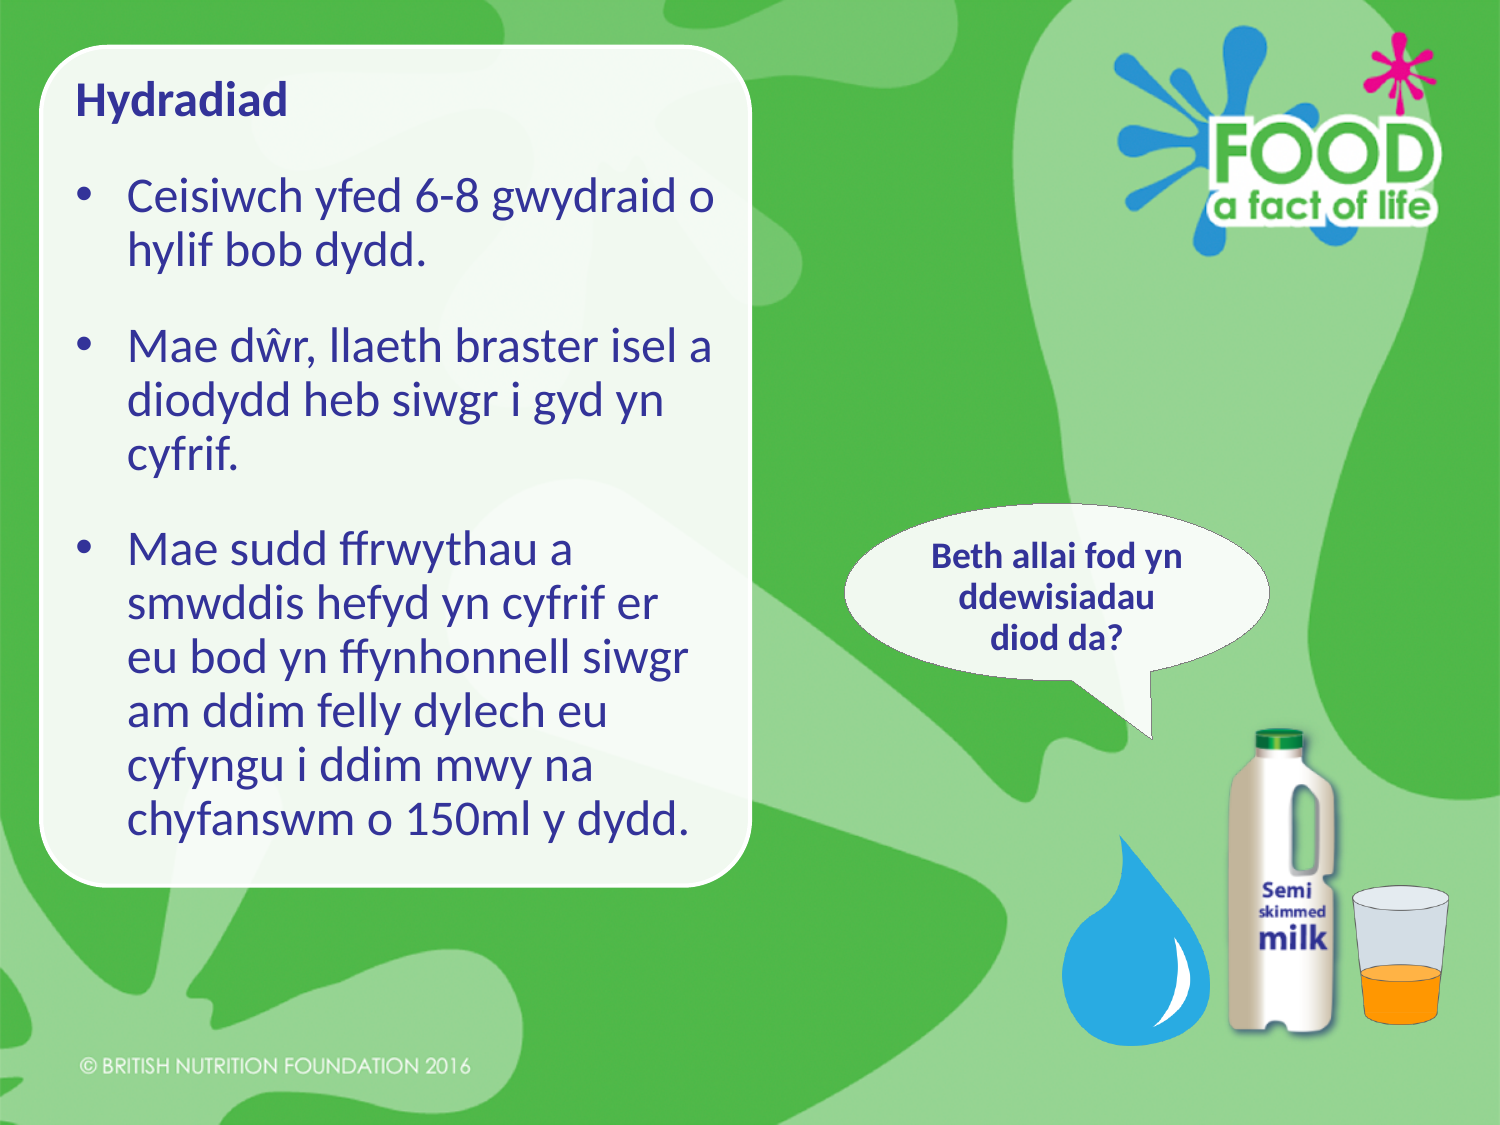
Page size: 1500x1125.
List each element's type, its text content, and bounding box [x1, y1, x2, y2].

picture [0, 0, 1500, 1125]
text_box Beth allai fod yn ddewisiadau diod da? [844, 503, 1270, 740]
text_box Hydradiad Ceisiwch yfed 6-8 gwydraid o hylif bob dydd. Mae dŵr, llaeth braster isel a diodydd heb siwgr i gyd yn cyfrif. Mae sudd ffrwythau a smwddis hefyd yn cyfrif er eu bod yn ffynhonnell siwgr am ddim felly dylech eu cyfyngu i ddim mwy na chyfanswm o 150ml y dydd. [41, 46, 751, 886]
